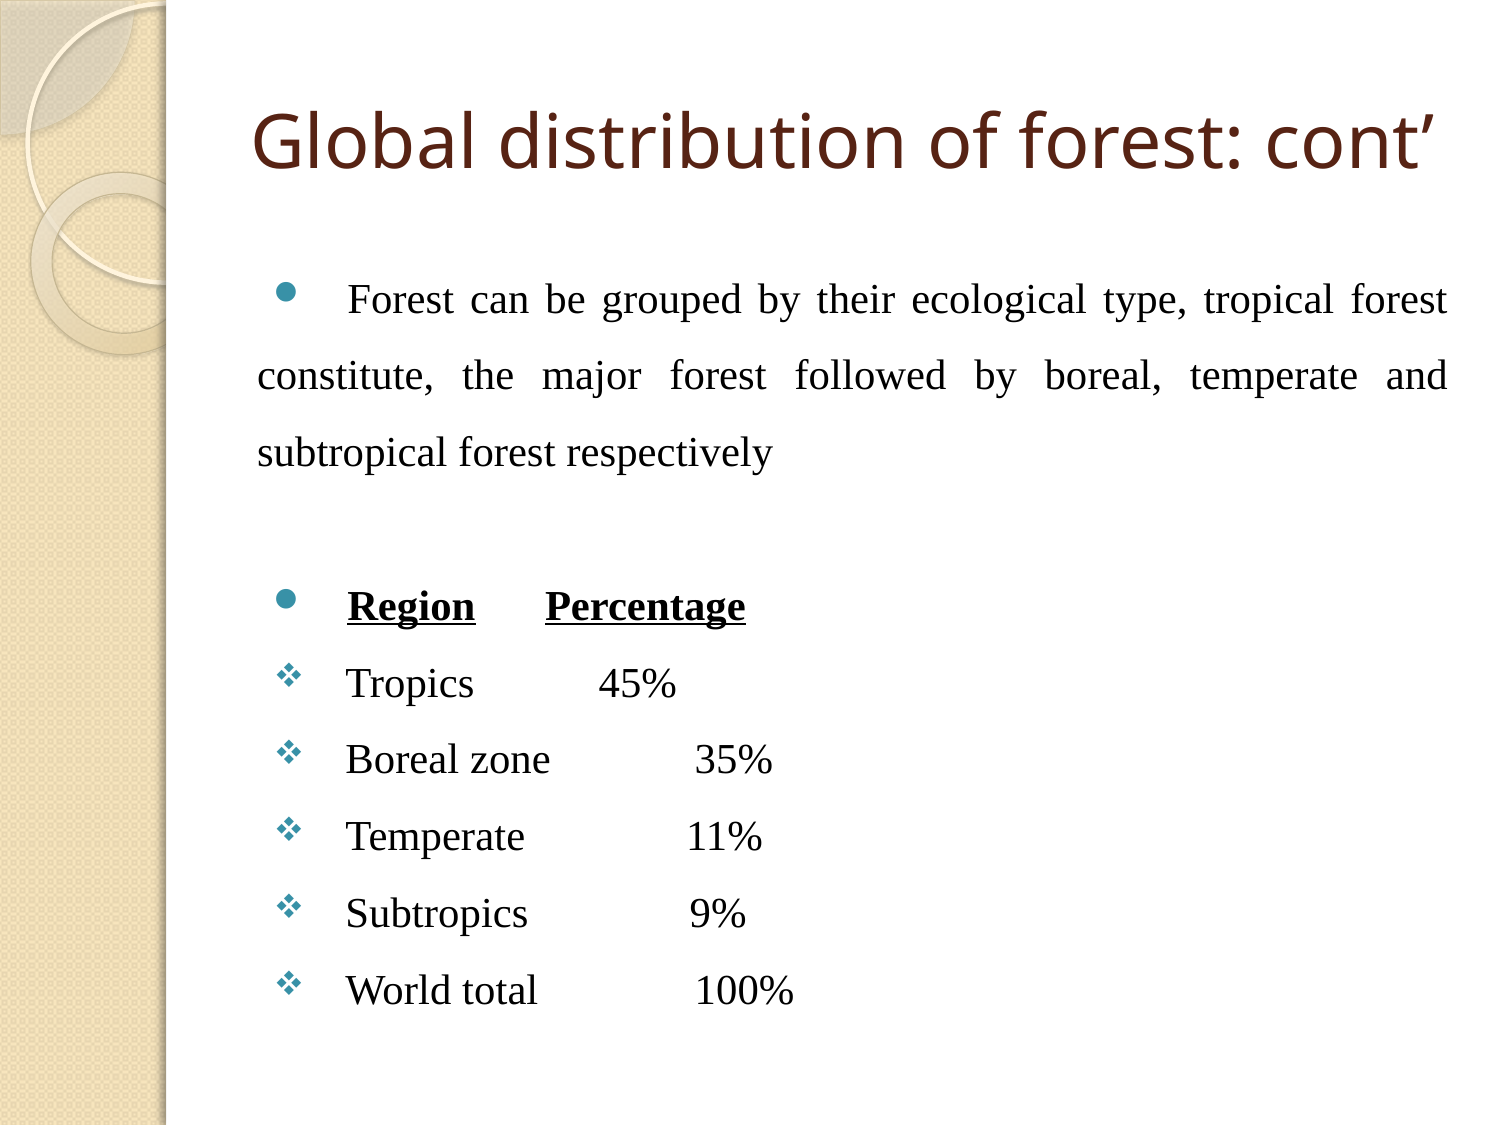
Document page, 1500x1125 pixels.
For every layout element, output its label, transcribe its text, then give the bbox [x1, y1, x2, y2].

title Global distribution of forest: cont’ [235, 45, 1466, 233]
list Forest can be grouped by their ecological type, tropical forest constitute, the major forest followed by boreal, temperate and subtropical forest respectively Region Percentage Tropics 45% Boreal zone 35% Temperate 11% Subtropics 9% World total 100% [187, 237, 1466, 1025]
